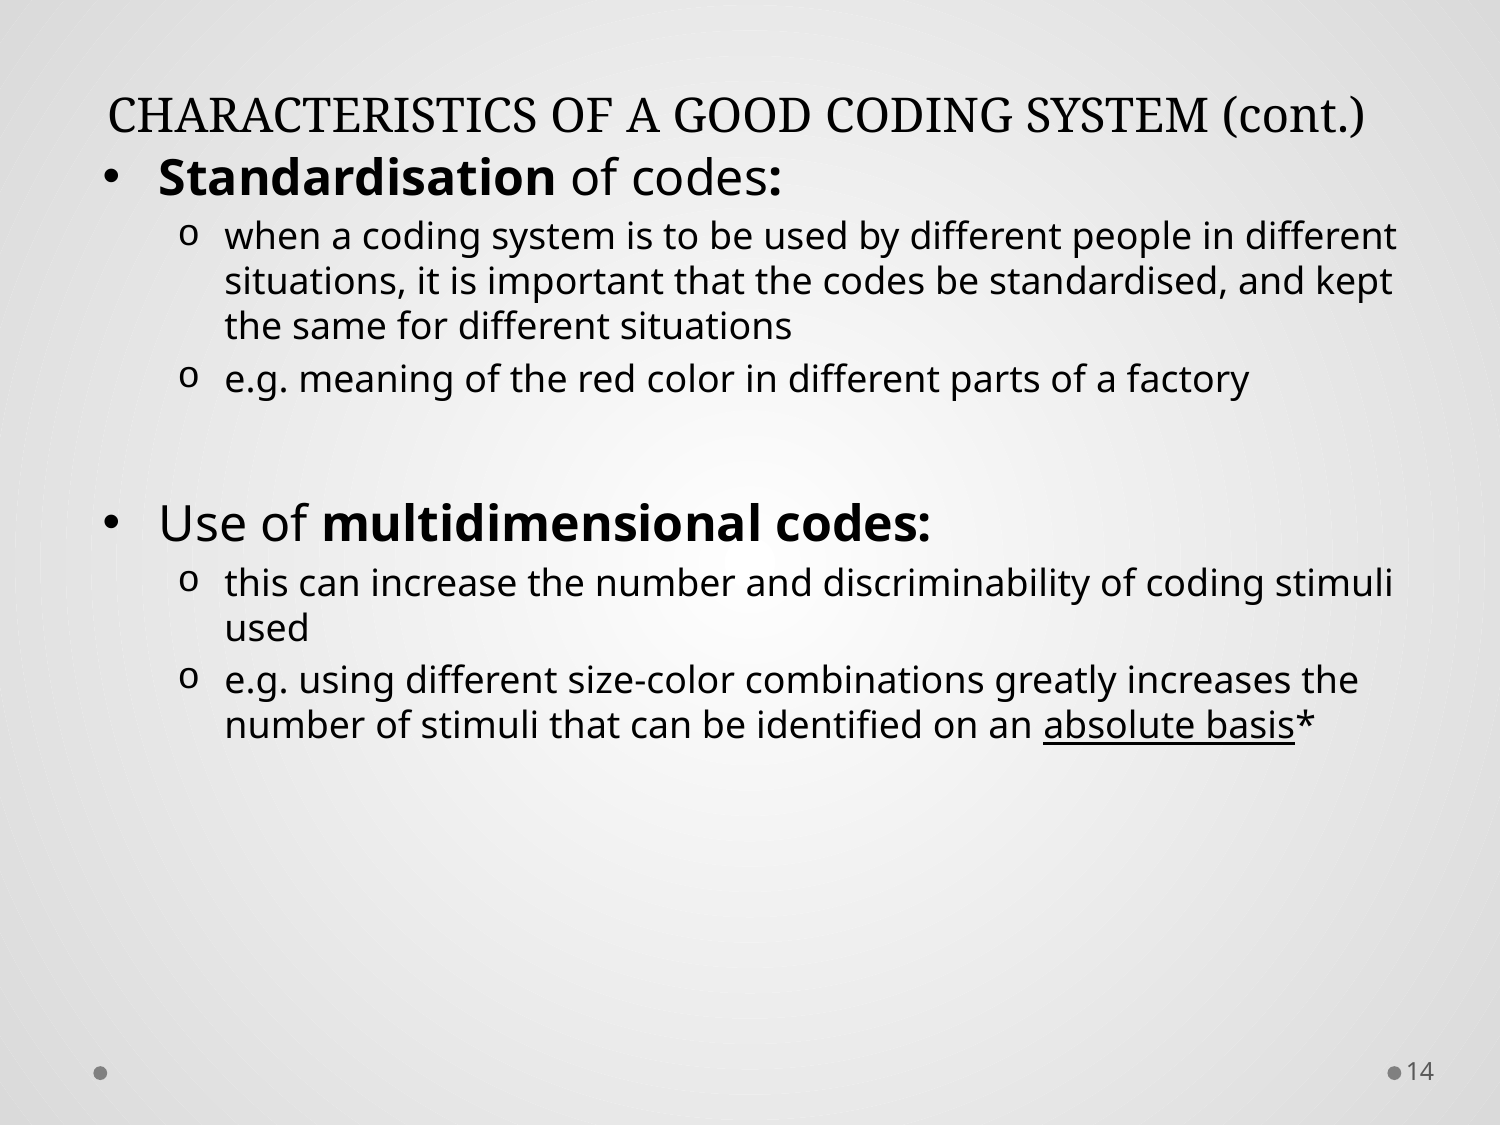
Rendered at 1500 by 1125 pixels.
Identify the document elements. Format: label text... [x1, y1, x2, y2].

title CHARACTERISTICS OF A GOOD CODING SYSTEM (cont.) [62, 50, 1413, 150]
slide_number 14 [1401, 1042, 1494, 1103]
list Standardisation of codes: when a coding system is to be used by different people in different situations, it is important that the codes be standardised, and kept the same for different situations e.g. meaning of the red color in different parts of a factory Use of multidimensional codes: this can increase the number and discriminability of coding stimuli used e.g. using different size-color combinations greatly increases the number of stimuli that can be identified on an absolute basis* [87, 137, 1438, 1100]
